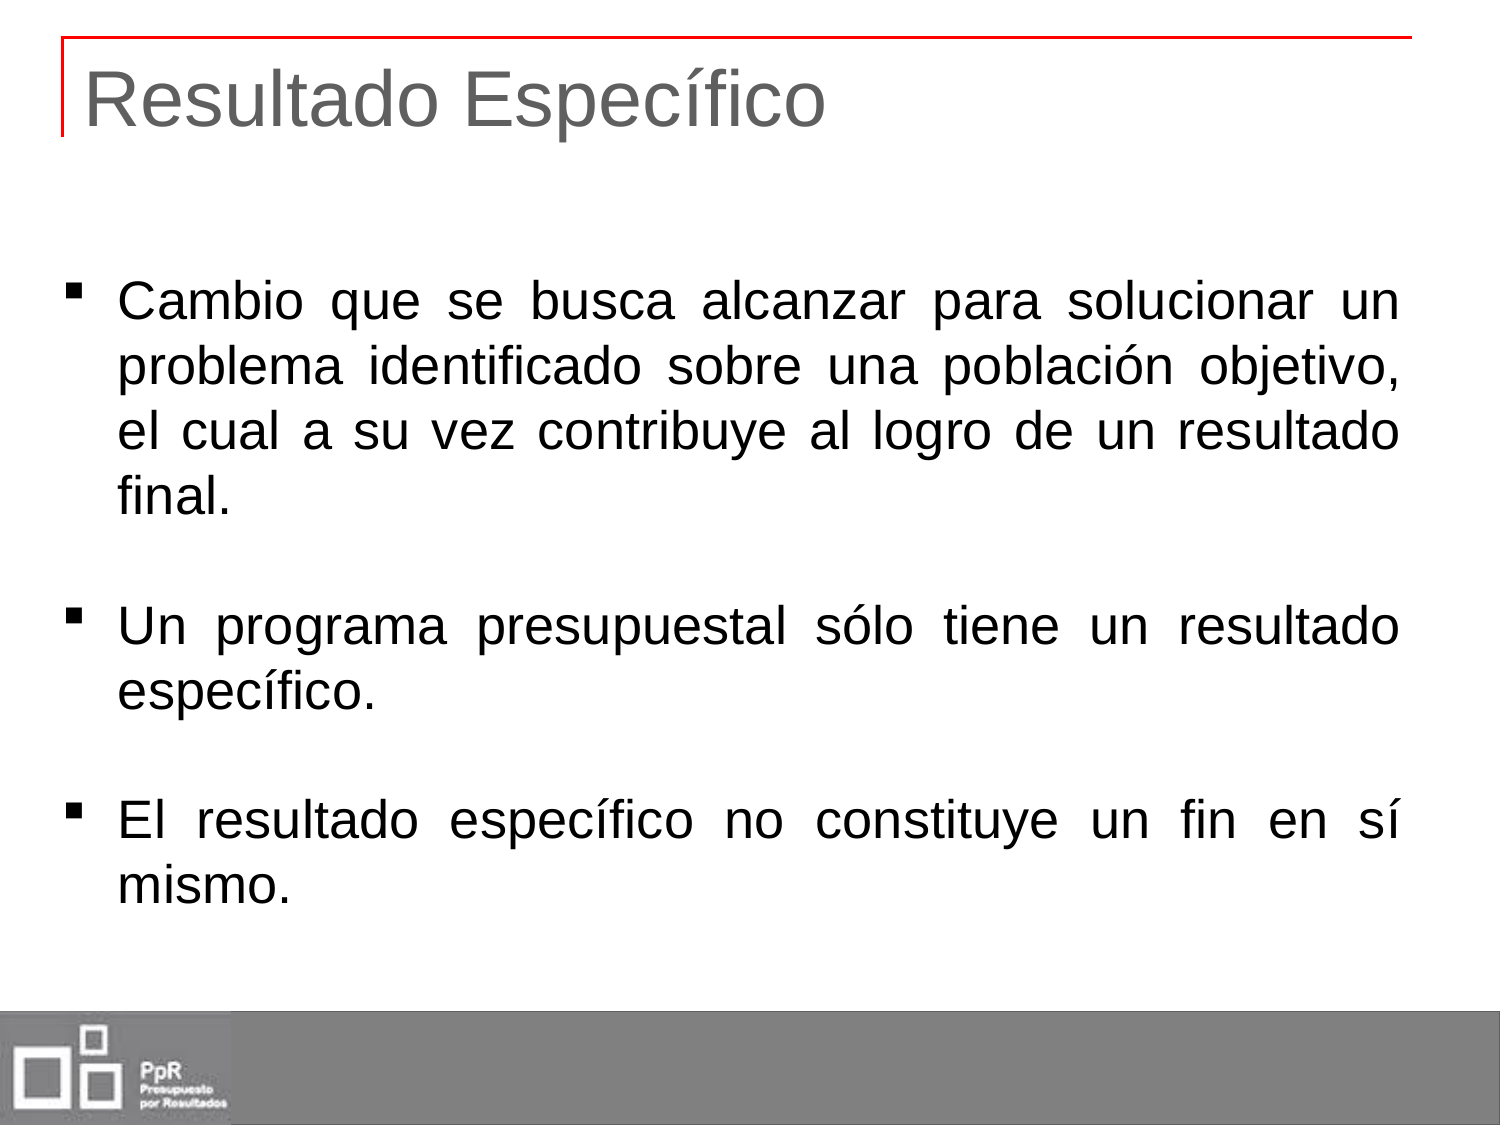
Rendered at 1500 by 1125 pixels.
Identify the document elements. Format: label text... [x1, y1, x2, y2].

title Resultado Específico [68, 39, 1448, 150]
picture [0, 1011, 231, 1125]
text_box Cambio que se busca alcanzar para solucionar un problema identificado sobre una población objetivo, el cual a su vez contribuye al logro de un resultado final. Un programa presupuestal sólo tiene un resultado específico. El resultado específico no constituye un fin en sí mismo. [46, 257, 1418, 988]
